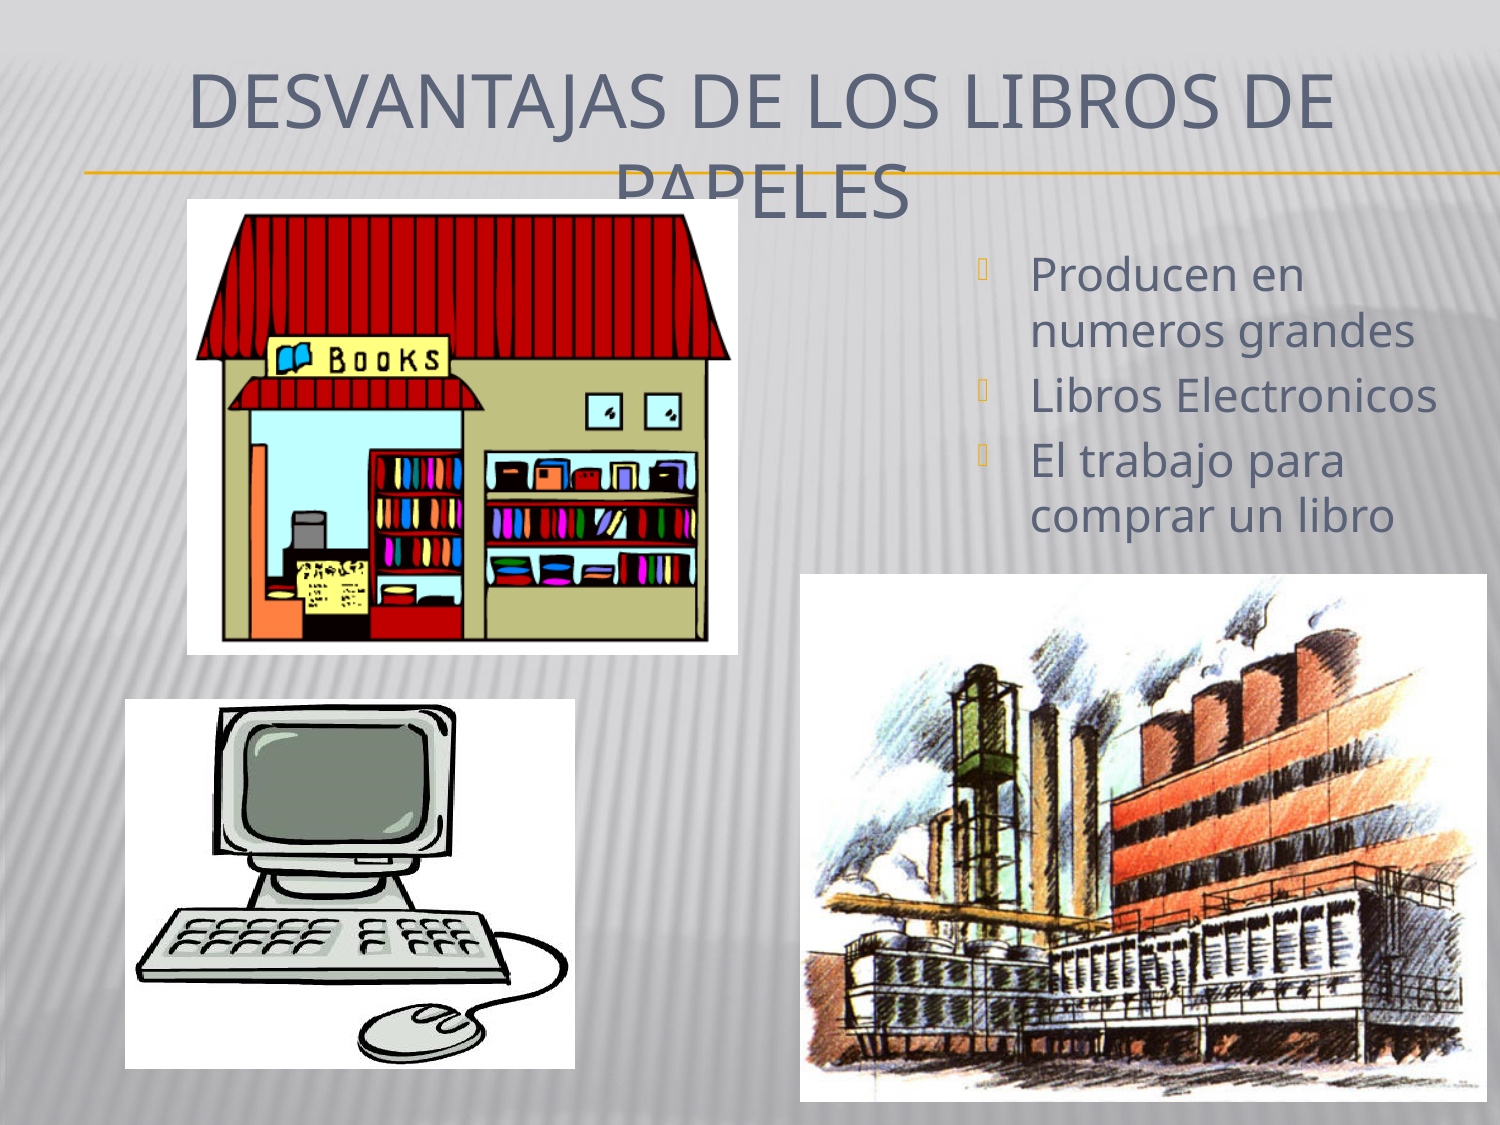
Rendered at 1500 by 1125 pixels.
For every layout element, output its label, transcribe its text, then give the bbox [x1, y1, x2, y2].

picture [799, 574, 1487, 1102]
list Producen en numeros grandes Libros Electronicos El trabajo para comprar un libro [962, 237, 1475, 572]
picture [124, 699, 576, 1070]
title Desvantajas de los libros de papeles [50, 75, 1475, 213]
picture [187, 199, 738, 656]
